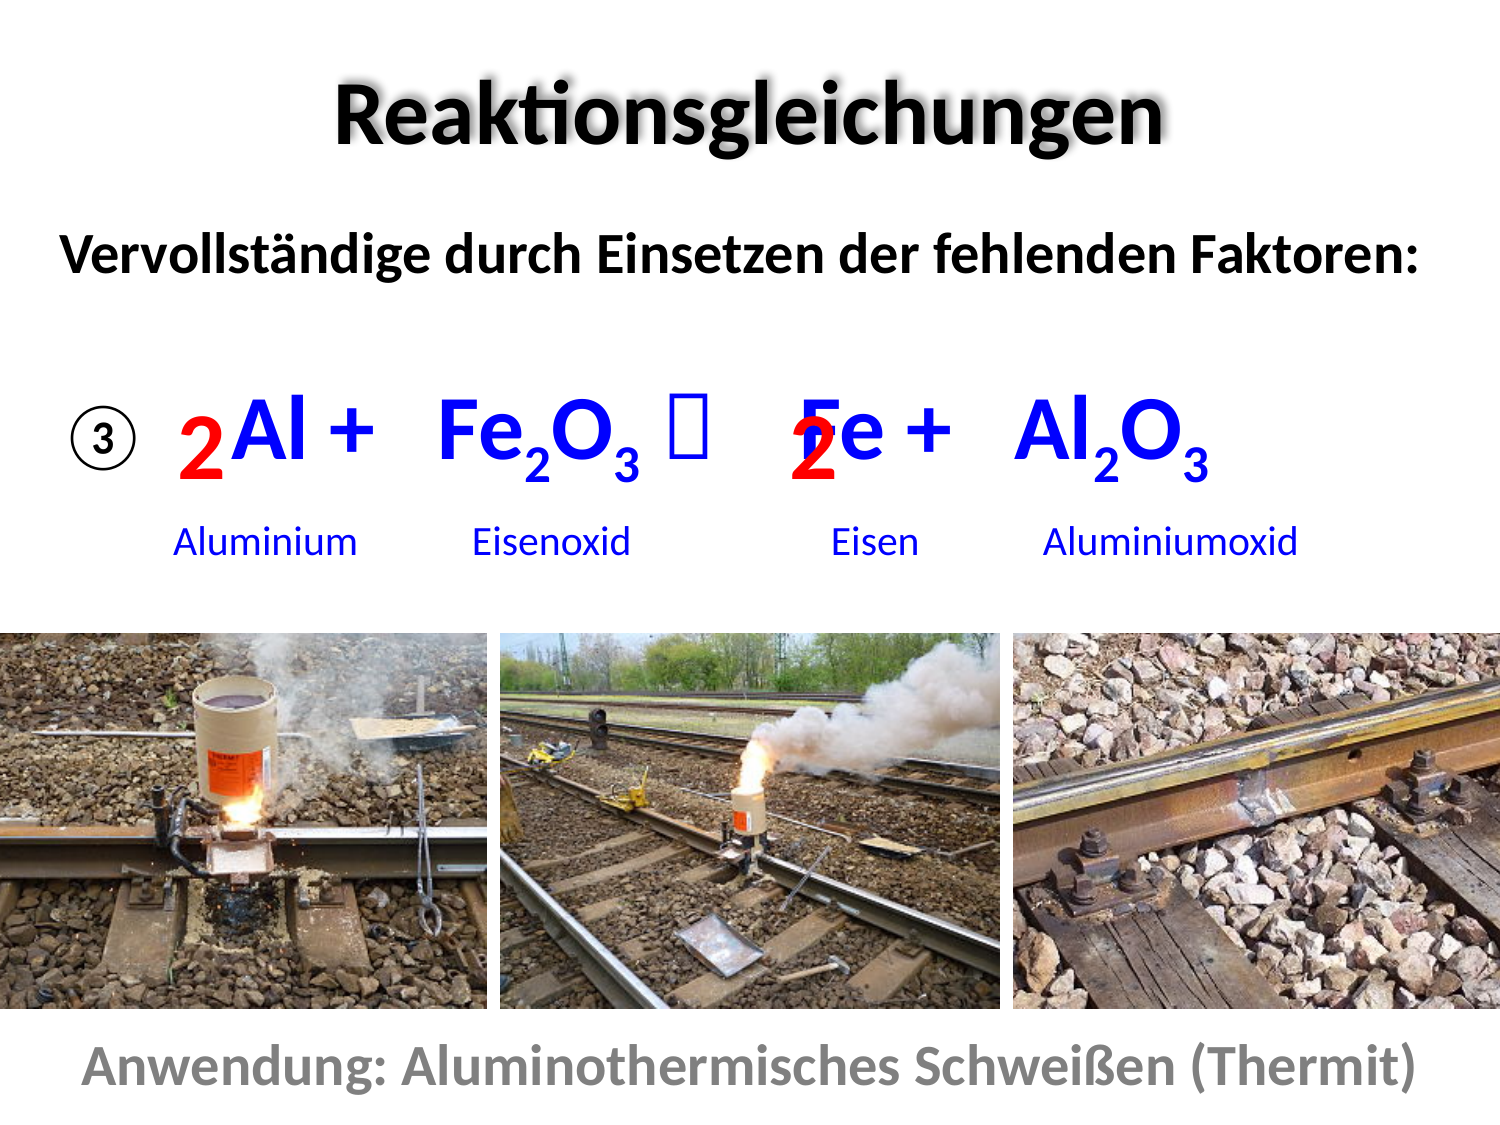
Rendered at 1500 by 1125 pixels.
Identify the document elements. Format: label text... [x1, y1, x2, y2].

text_box 2 2 [162, 318, 895, 506]
text_box Anwendung: Aluminothermisches Schweißen (Thermit) [8, 1020, 1492, 1105]
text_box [0, 633, 1500, 1009]
text_box Vervollständige durch Einsetzen der fehlenden Faktoren: ③ Al + Fe2O3  Fe + Al2O3 Aluminium Eisenoxid Eisen Aluminiumoxid [44, 208, 1456, 631]
title Reaktionsgleichungen [112, 42, 1388, 208]
